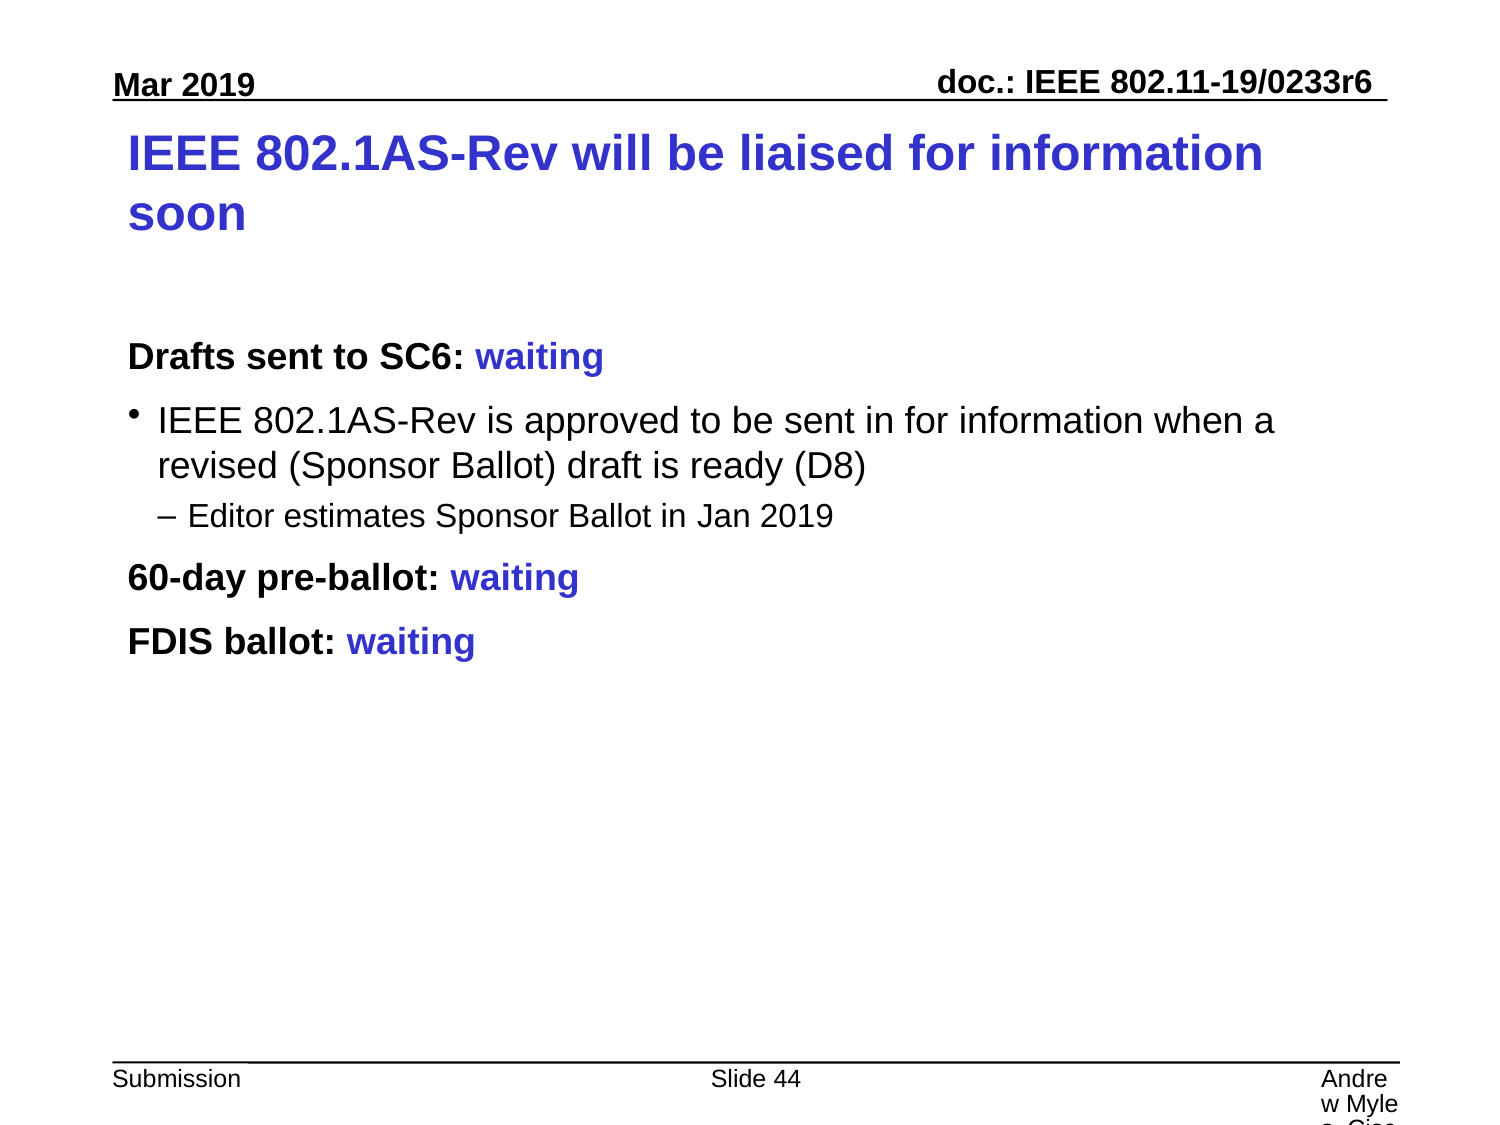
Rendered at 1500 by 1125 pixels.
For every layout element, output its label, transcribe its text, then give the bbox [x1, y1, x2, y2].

slide_number Slide 44 [709, 1061, 803, 1093]
list Drafts sent to SC6: waiting IEEE 802.1AS-Rev is approved to be sent in for information when a revised (Sponsor Ballot) draft is ready (D8) Editor estimates Sponsor Ballot in Jan 2019 60-day pre-ballot: waiting FDIS ballot: waiting [112, 324, 1388, 1000]
title IEEE 802.1AS-Rev will be liaised for information soon [112, 112, 1388, 288]
footer Andrew Myles, Cisco [1320, 1061, 1402, 1093]
